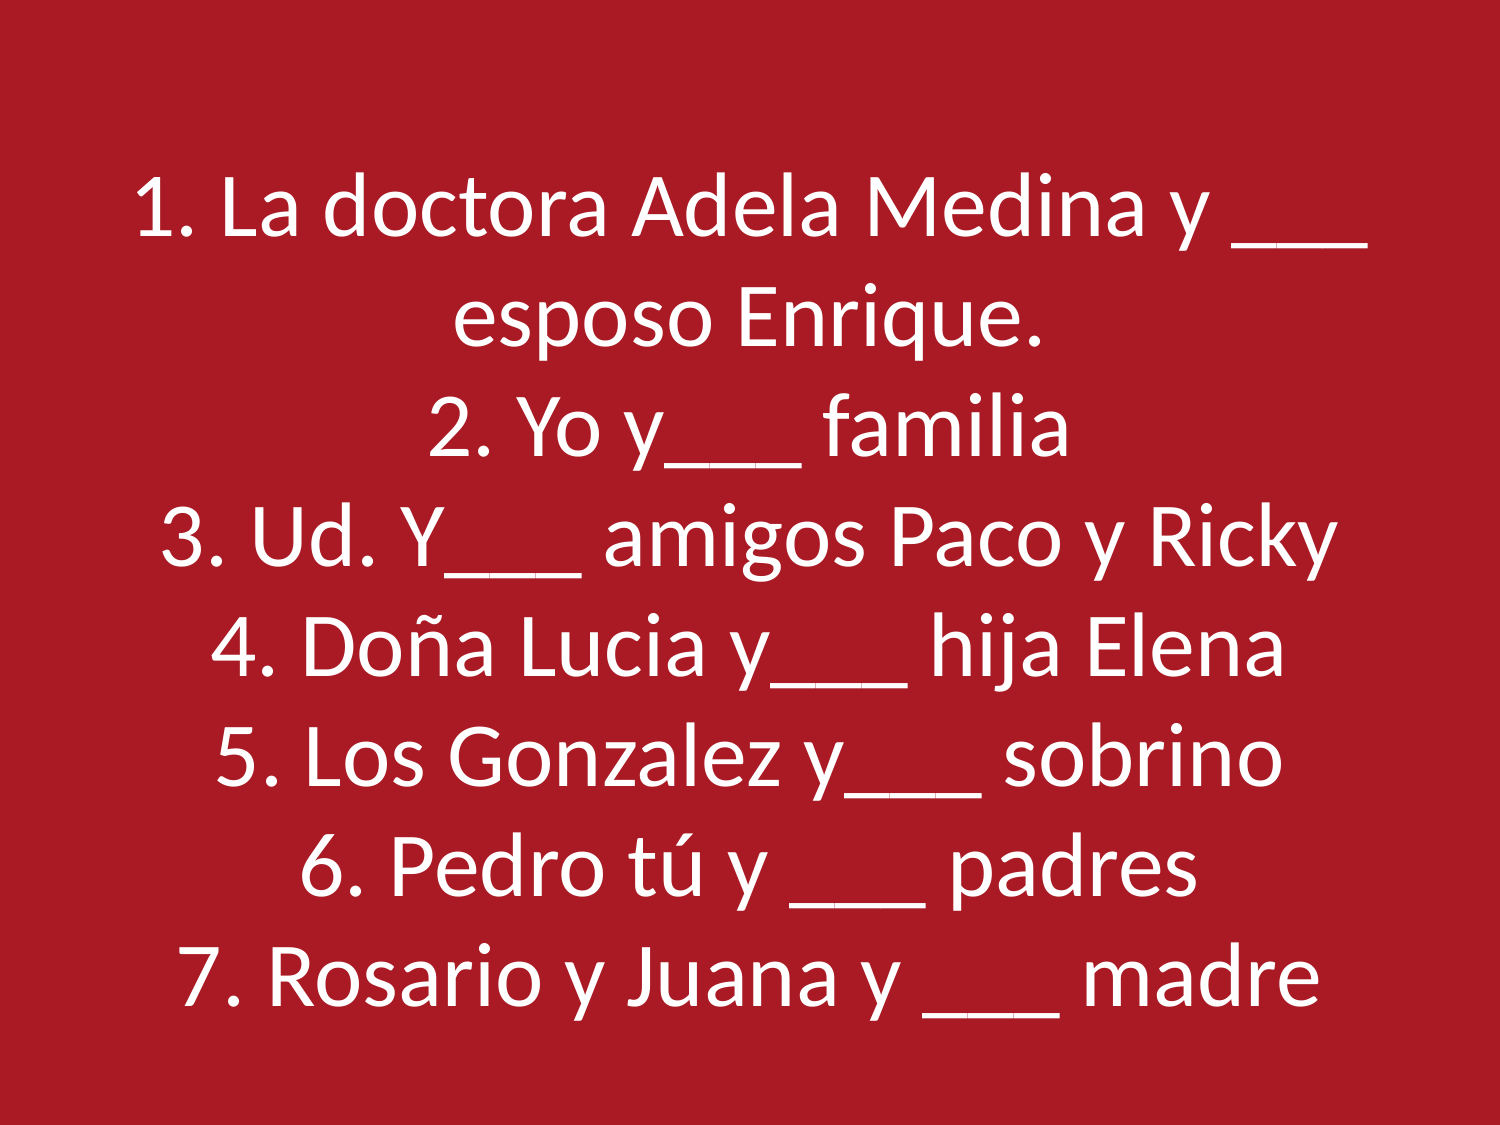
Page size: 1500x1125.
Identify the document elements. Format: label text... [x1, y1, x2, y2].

title 1. La doctora Adela Medina y ___ esposo Enrique. 2. Yo y___ familia 3. Ud. Y___ amigos Paco y Ricky 4. Doña Lucia y___ hija Elena 5. Los Gonzalez y___ sobrino 6. Pedro tú y ___ padres 7. Rosario y Juana y ___ madre [75, 45, 1425, 1125]
